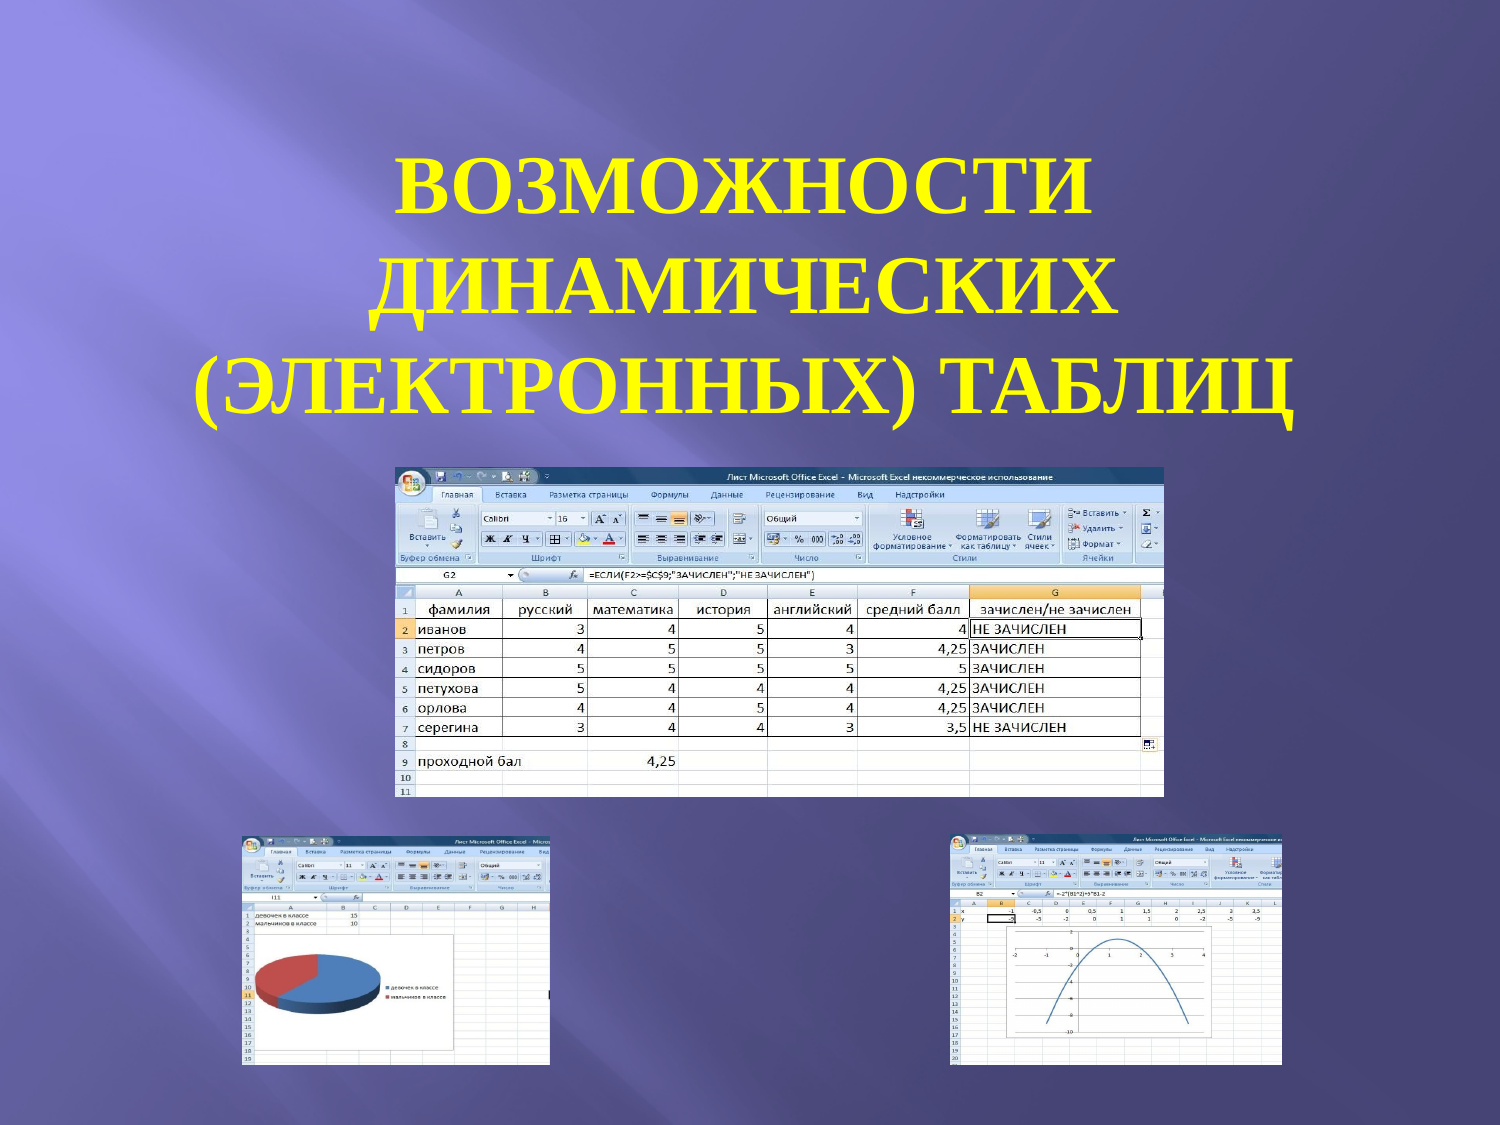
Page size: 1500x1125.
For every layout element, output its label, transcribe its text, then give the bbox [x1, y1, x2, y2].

picture [241, 836, 550, 1065]
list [950, 833, 1282, 1065]
picture [395, 467, 1164, 797]
title ВОЗМОЖНОСТИ ДИНАМИЧЕСКИХ (ЭЛЕКТРОННЫХ) ТАБЛИЦ [17, 184, 1471, 376]
